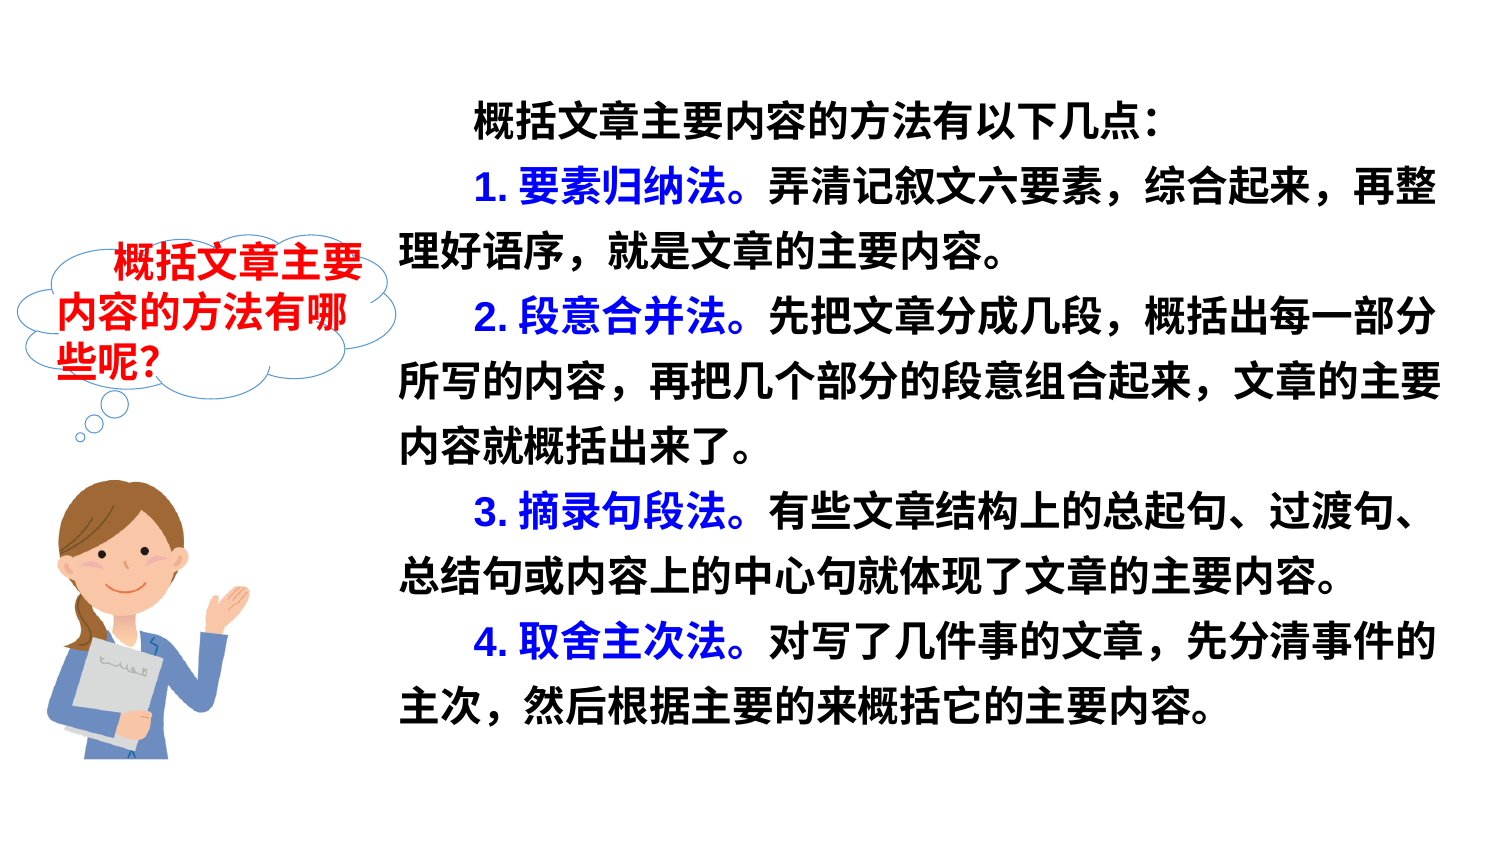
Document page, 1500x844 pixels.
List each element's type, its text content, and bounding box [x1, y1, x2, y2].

picture [0, 480, 286, 762]
text_box 概括文章主要内容的方法有以下几点： 1.要素归纳法。弄清记叙文六要素，综合起来，再整理好语序，就是文章的主要内容。 2.段意合并法。先把文章分成几段，概括出每一部分所写的内容，再把几个部分的段意组合起来，文章的主要内容就概括出来了。 3.摘录句段法。有些文章结构上的总起句、过渡句、总结句或内容上的中心句就体现了文章的主要内容。 4.取舍主次法。对写了几件事的文章，先分清事件的主次，然后根据主要的来概括它的主要内容。 [383, 24, 1491, 786]
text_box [17, 228, 396, 446]
